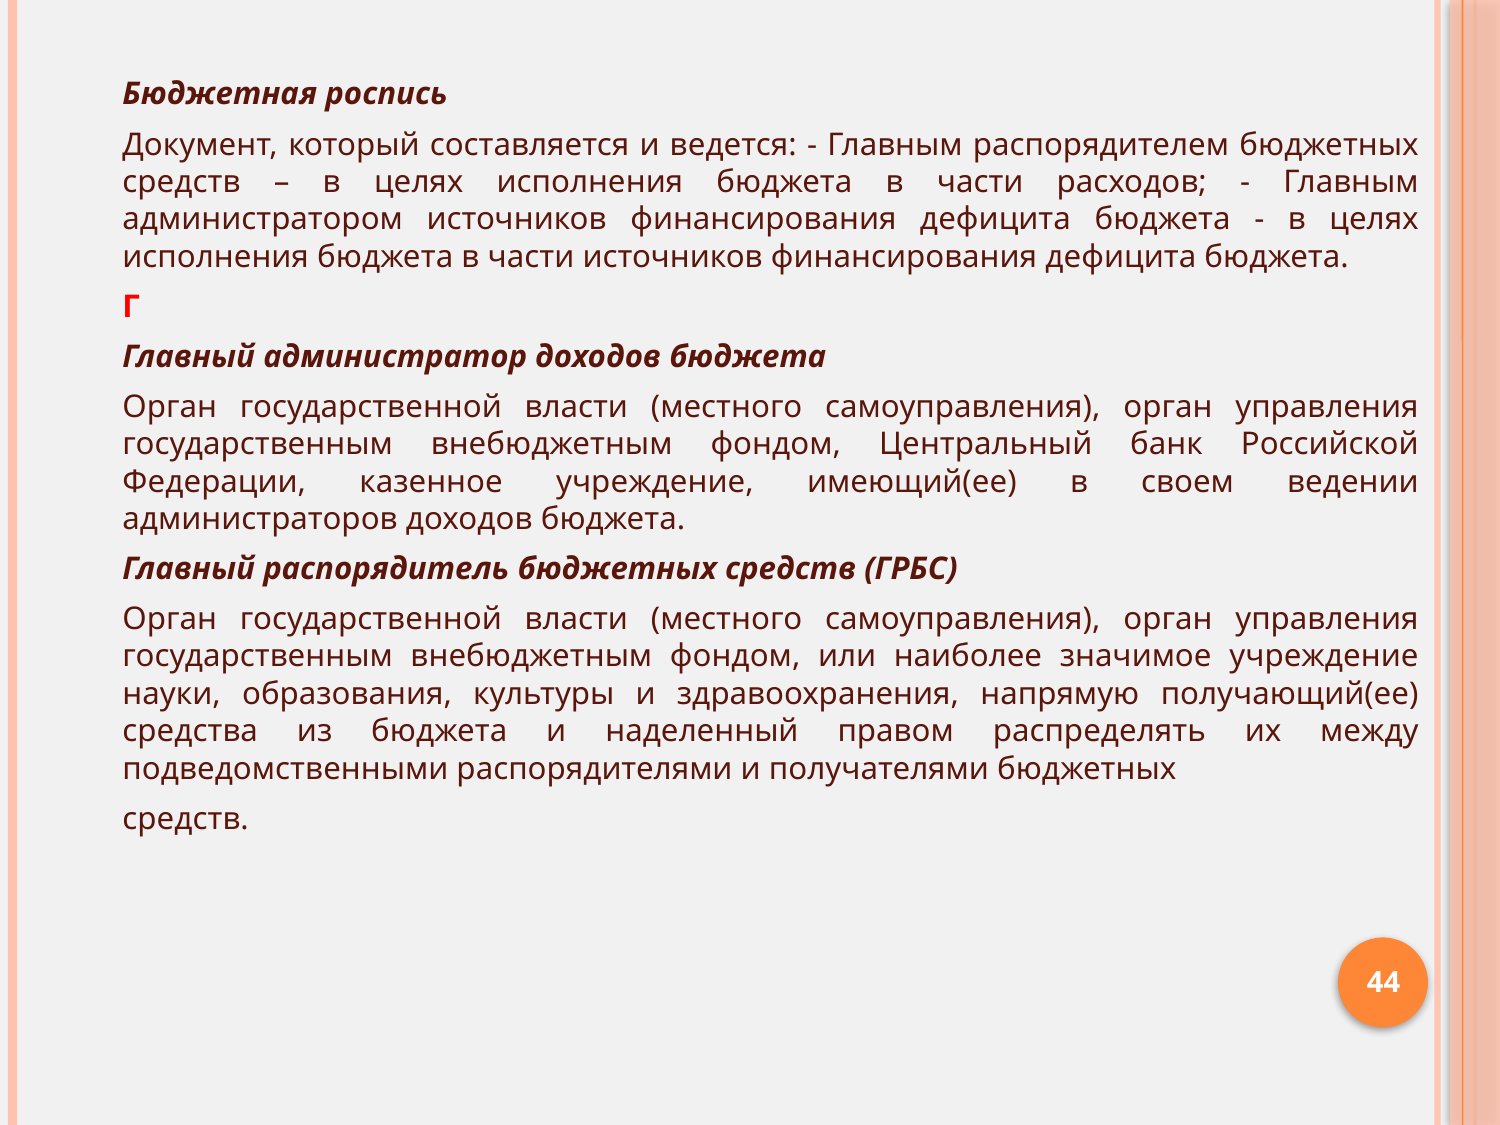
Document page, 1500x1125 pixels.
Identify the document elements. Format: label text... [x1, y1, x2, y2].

list Бюджетная роспись Документ, который составляется и ведется: - Главным распорядителем бюджетных средств – в целях исполнения бюджета в части расходов; - Главным администратором источников финансирования дефицита бюджета - в целях исполнения бюджета в части источников финансирования дефицита бюджета. Г Главный администратор доходов бюджета Орган государственной власти (местного самоуправления), орган управления государственным внебюджетным фондом, Центральный банк Российской Федерации, казенное учреждение, имеющий(ее) в своем ведении администраторов доходов бюджета. Главный распорядитель бюджетных средств (ГРБС) Орган государственной власти (местного самоуправления), орган управления государственным внебюджетным фондом, или наиболее значимое учреждение науки, образования, культуры и здравоохранения, напрямую получающий(ее) средства из бюджета и наделенный правом распределять их между подведомственными распорядителями и получателями бюджетных средств. [100, 66, 1436, 1012]
slide_number 44 [1333, 940, 1434, 1027]
